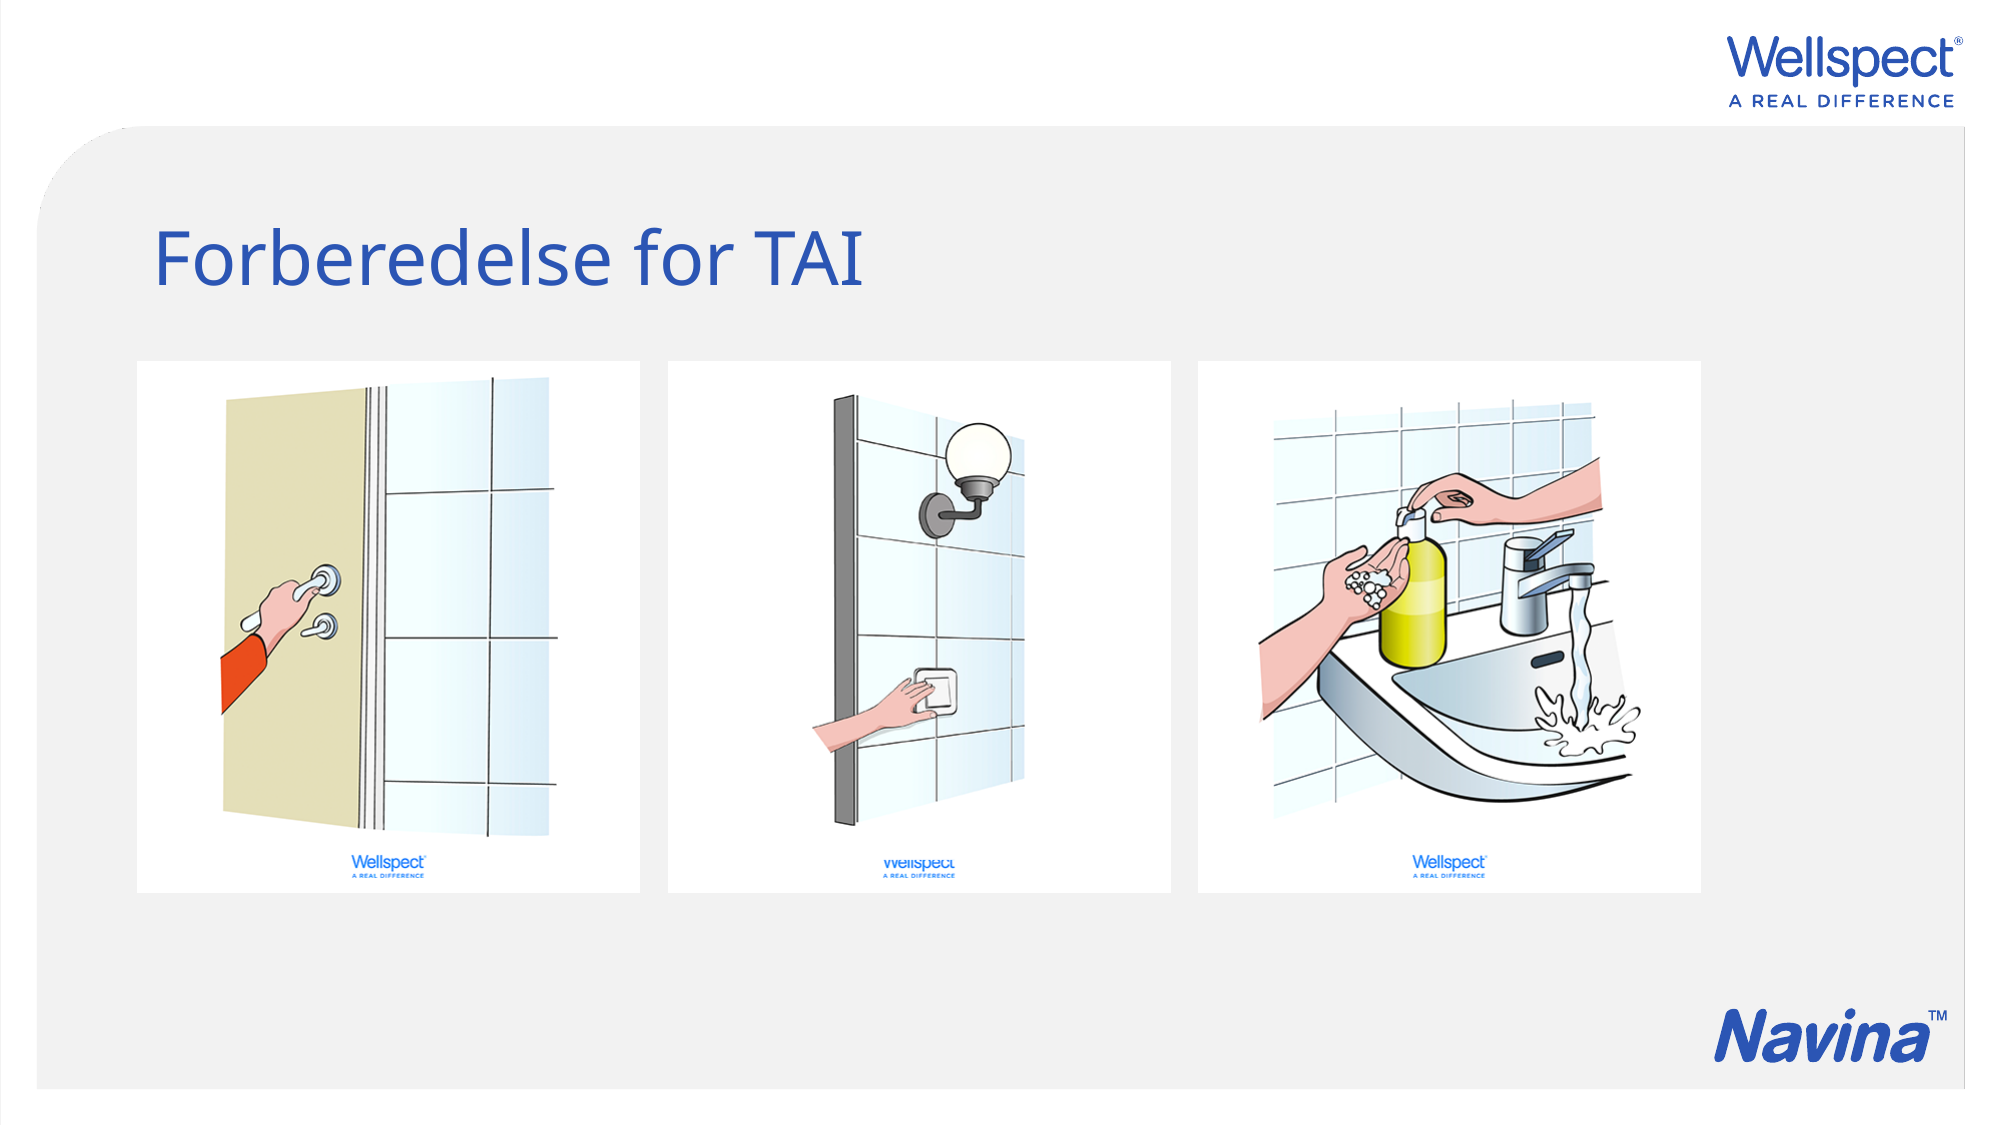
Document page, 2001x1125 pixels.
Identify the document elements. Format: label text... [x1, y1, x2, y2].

title Forberedelse for TAI [137, 160, 1863, 362]
picture [0, 0, 2001, 1125]
